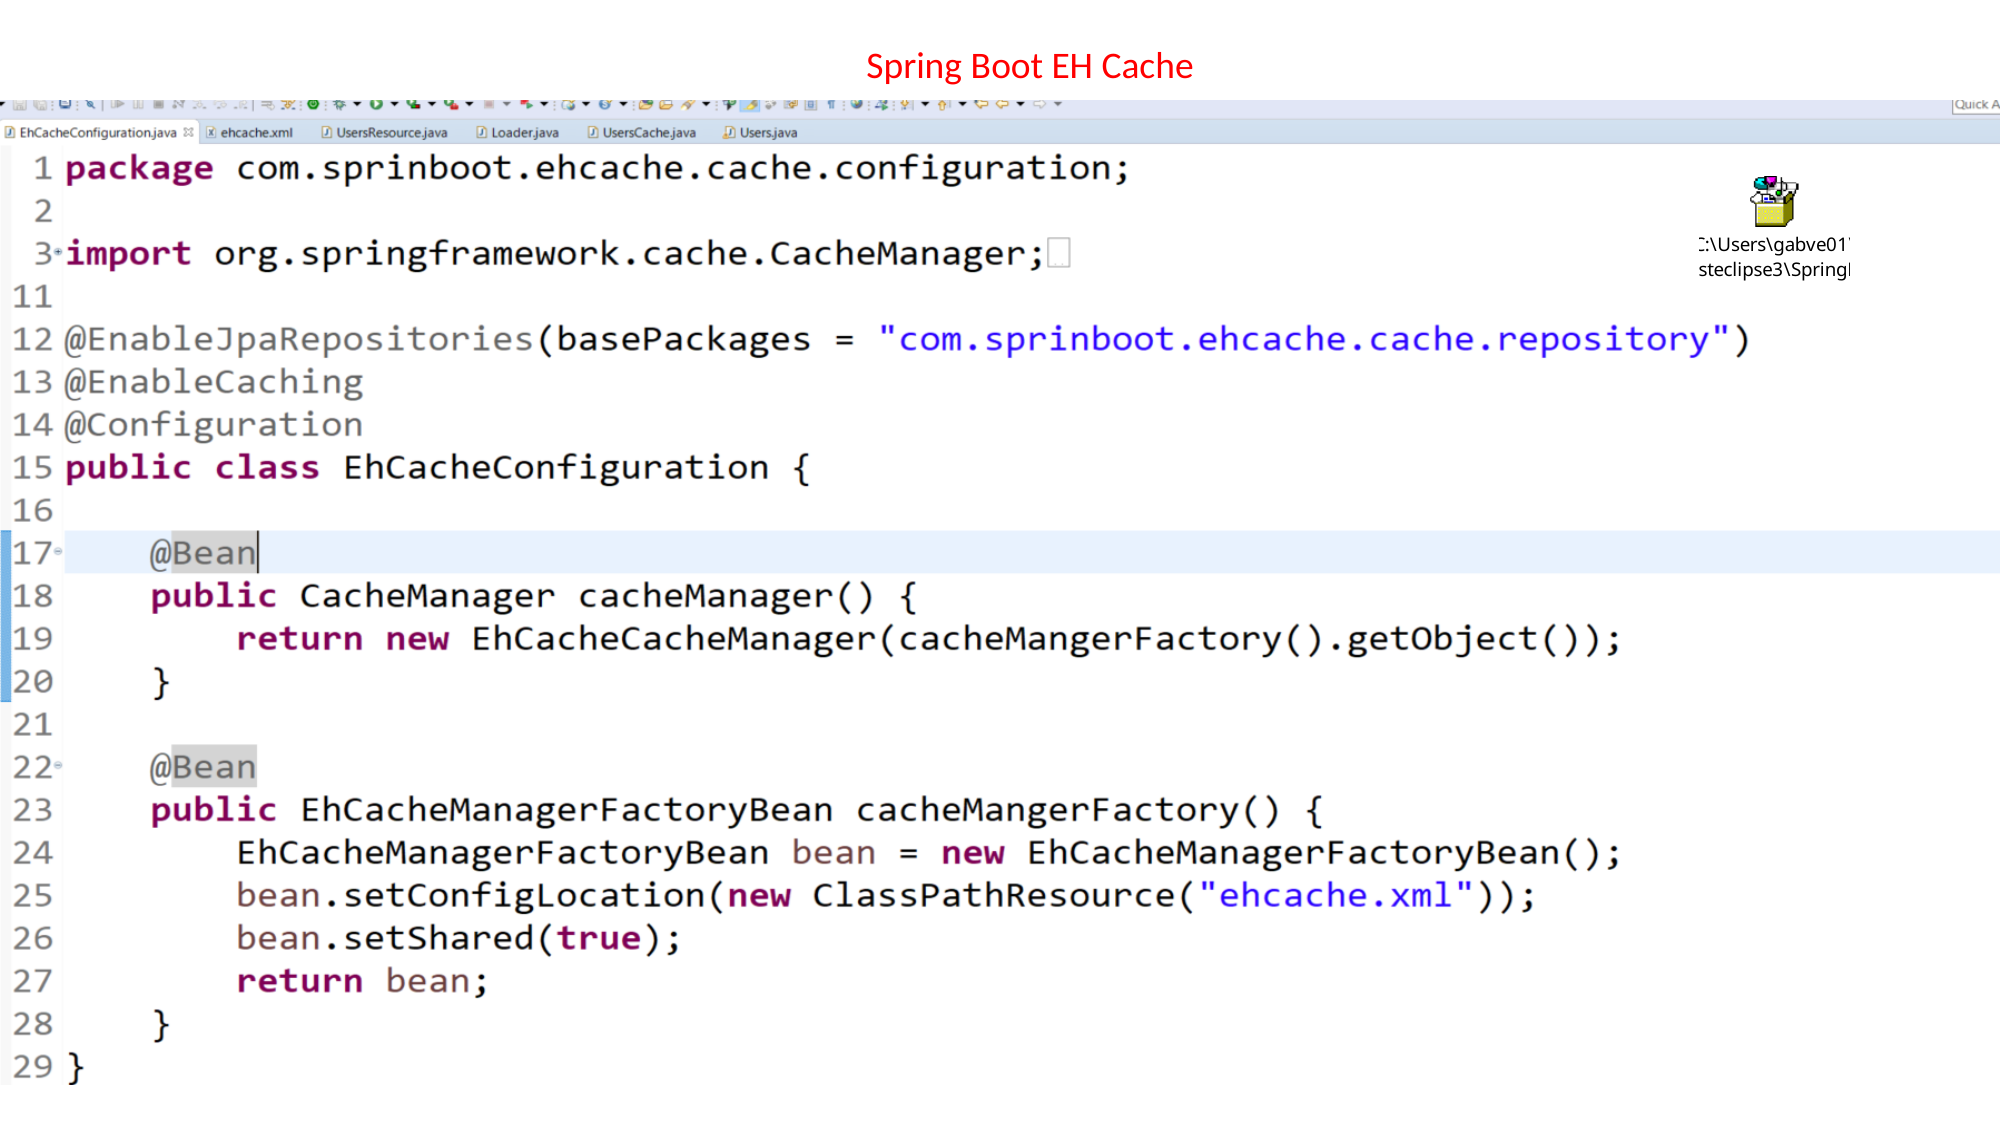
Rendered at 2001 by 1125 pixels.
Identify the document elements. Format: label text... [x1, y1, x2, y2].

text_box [1699, 176, 1850, 307]
picture [0, 100, 2000, 1085]
text_box Spring Boot EH Cache [508, 0, 1552, 100]
